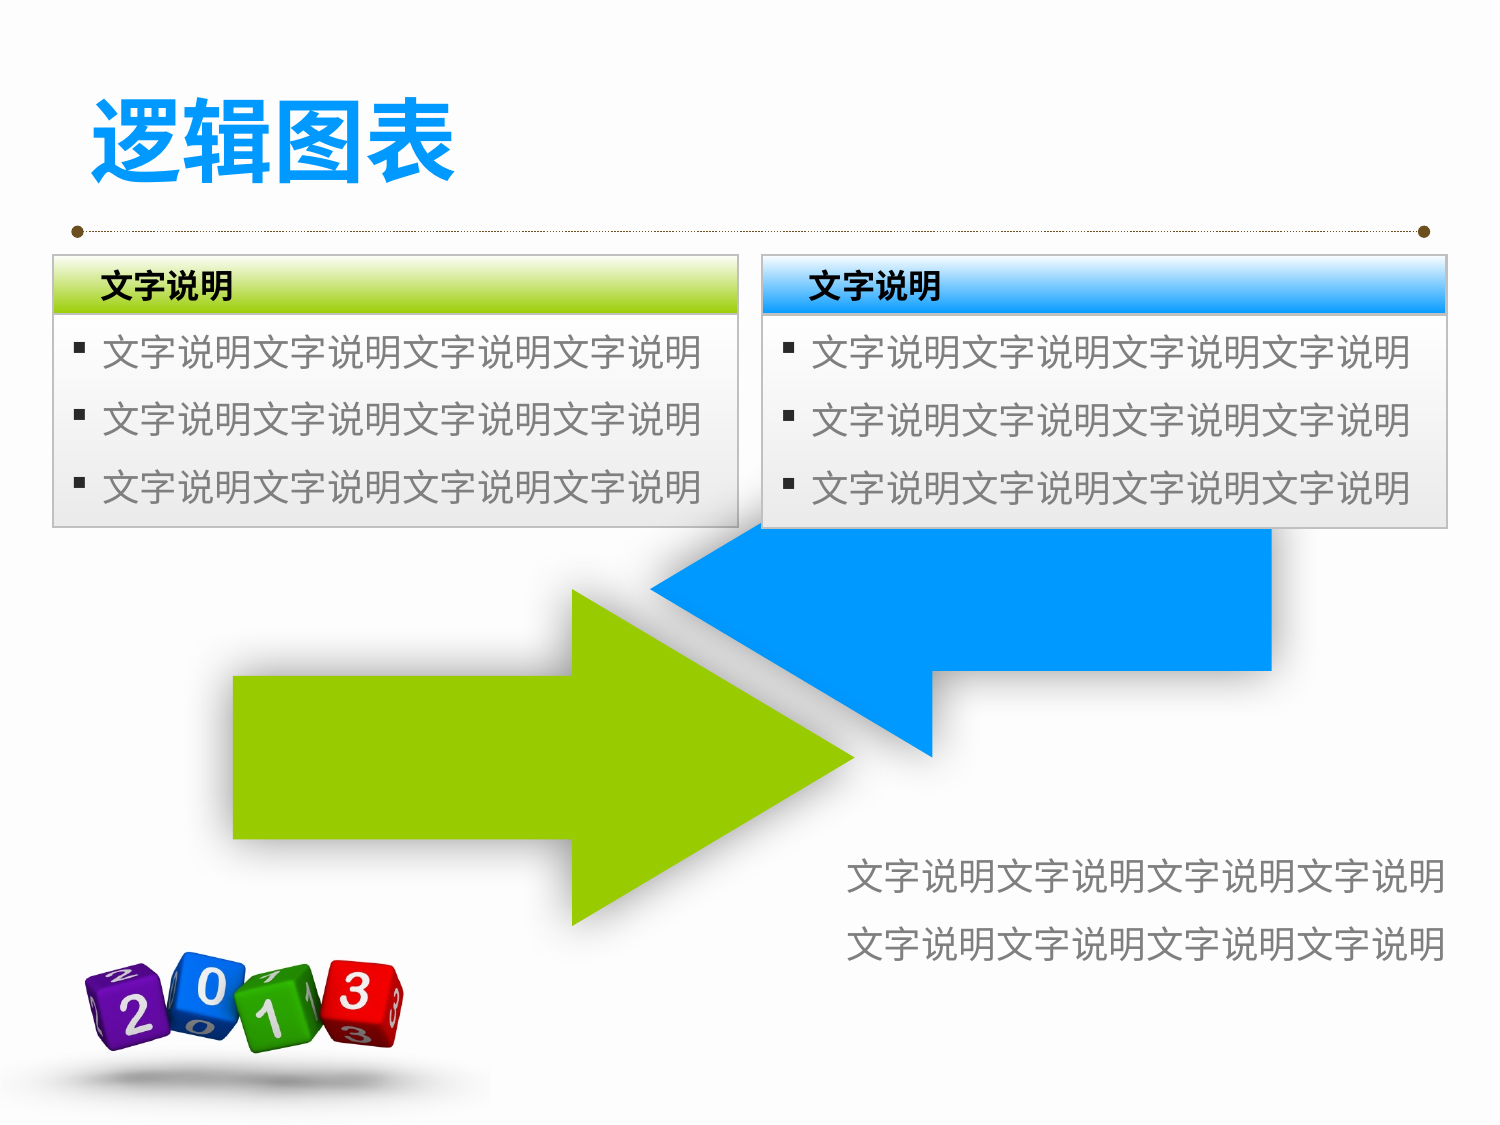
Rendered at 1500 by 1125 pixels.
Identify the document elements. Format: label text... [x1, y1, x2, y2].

title 逻辑图表 [75, 45, 1425, 233]
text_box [232, 420, 1272, 927]
text_box 文字说明 [53, 255, 738, 314]
text_box 文字说明文字说明文字说明文字说明 文字说明文字说明文字说明文字说明 文字说明文字说明文字说明文字说明 [762, 314, 1448, 528]
text_box 文字说明文字说明文字说明文字说明 文字说明文字说明文字说明文字说明 [710, 849, 1461, 975]
text_box 文字说明文字说明文字说明文字说明 文字说明文字说明文字说明文字说明 文字说明文字说明文字说明文字说明 [53, 314, 738, 527]
text_box 文字说明 [761, 255, 1447, 315]
picture [0, 931, 491, 1125]
